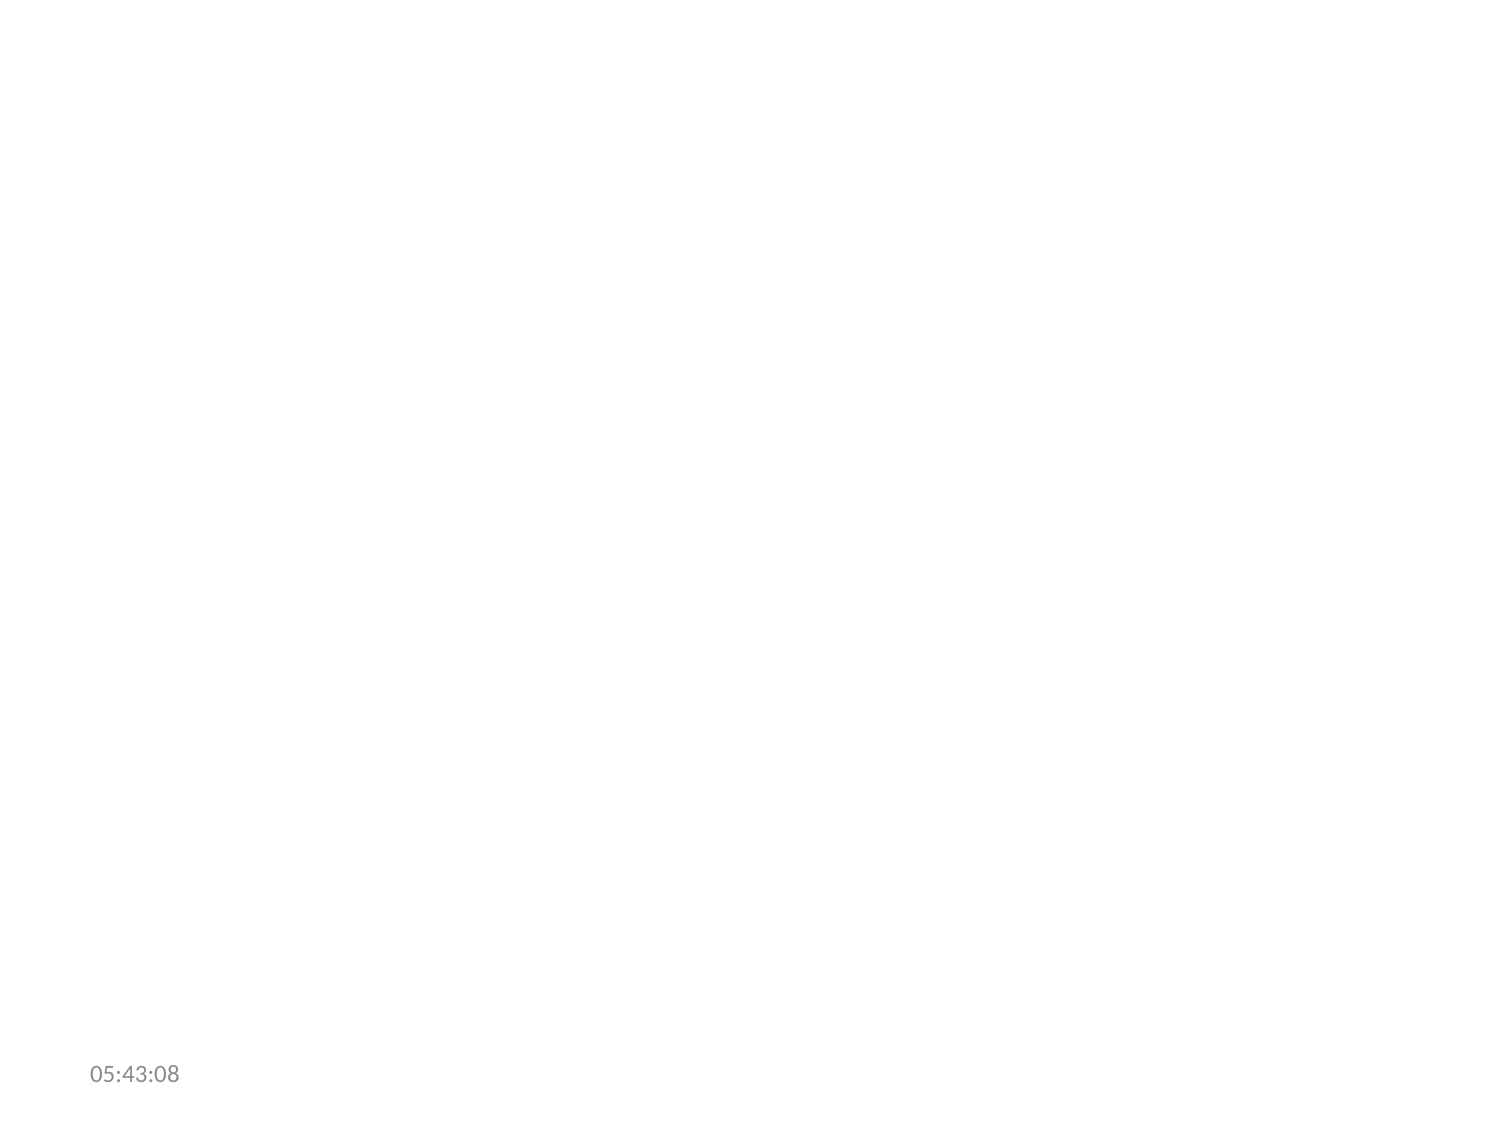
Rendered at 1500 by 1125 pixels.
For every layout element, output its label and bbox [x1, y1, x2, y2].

slide_number [75, 1042, 425, 1103]
